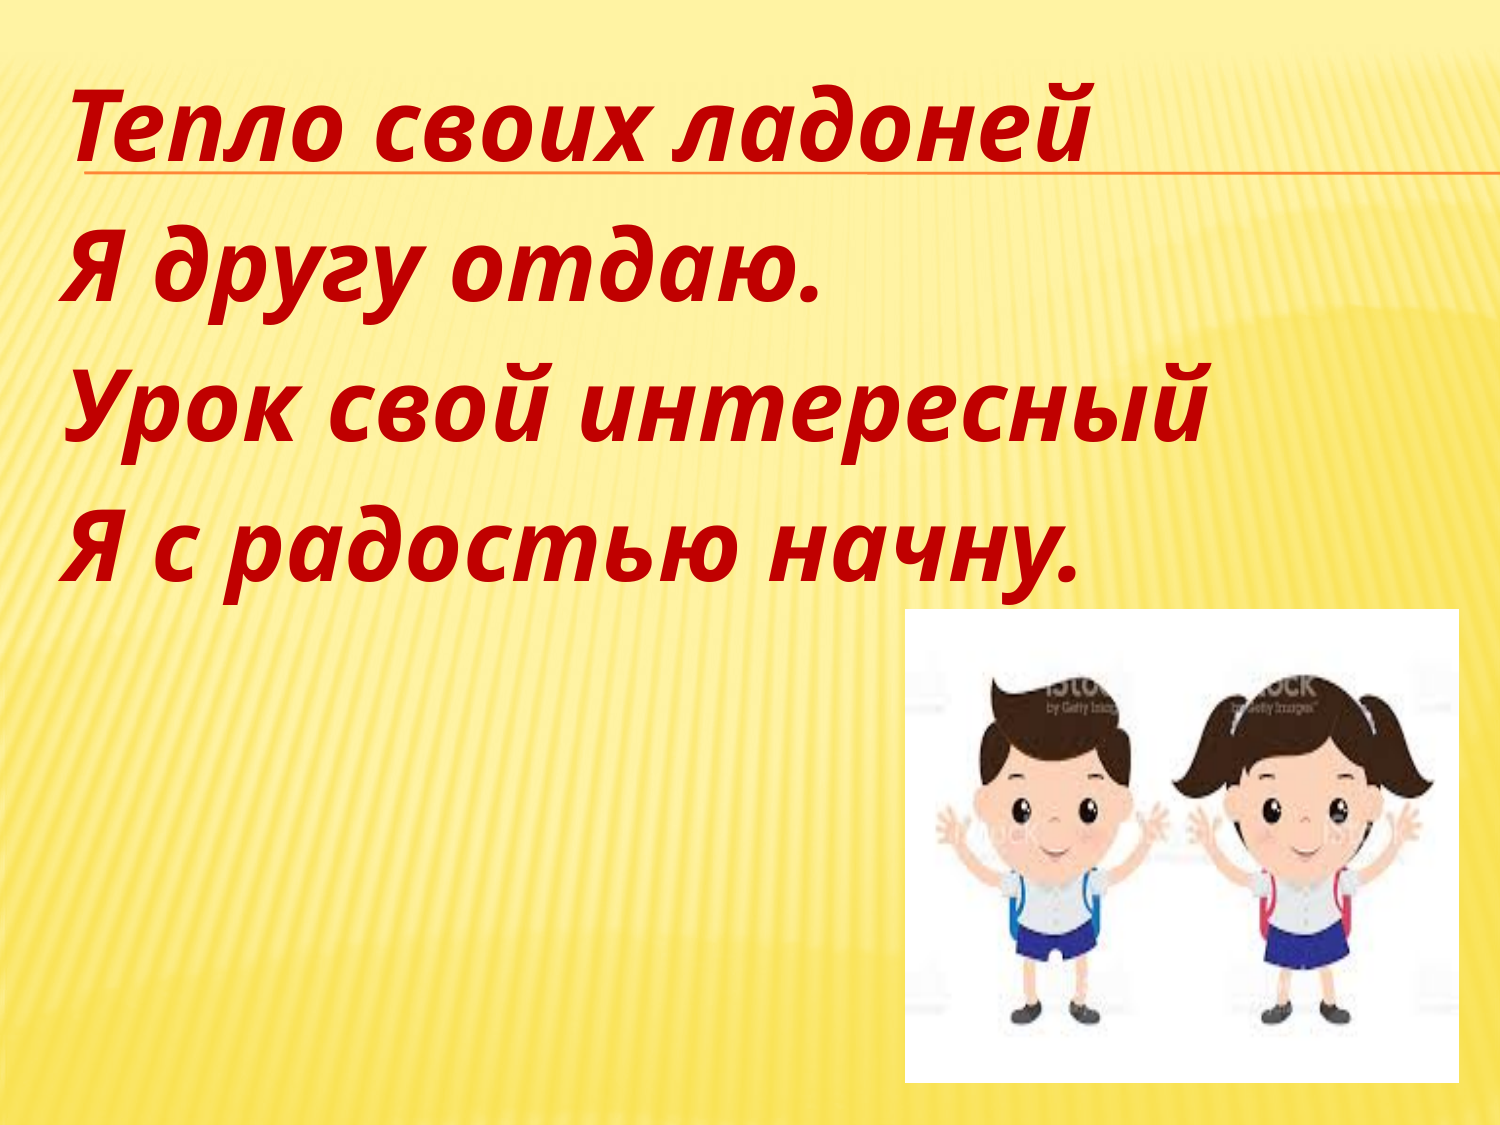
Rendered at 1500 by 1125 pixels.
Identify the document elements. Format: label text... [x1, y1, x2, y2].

list Тепло своих ладоней Я другу отдаю. Урок свой интересный Я с радостью начну. [50, 54, 1475, 998]
picture [905, 609, 1459, 1083]
